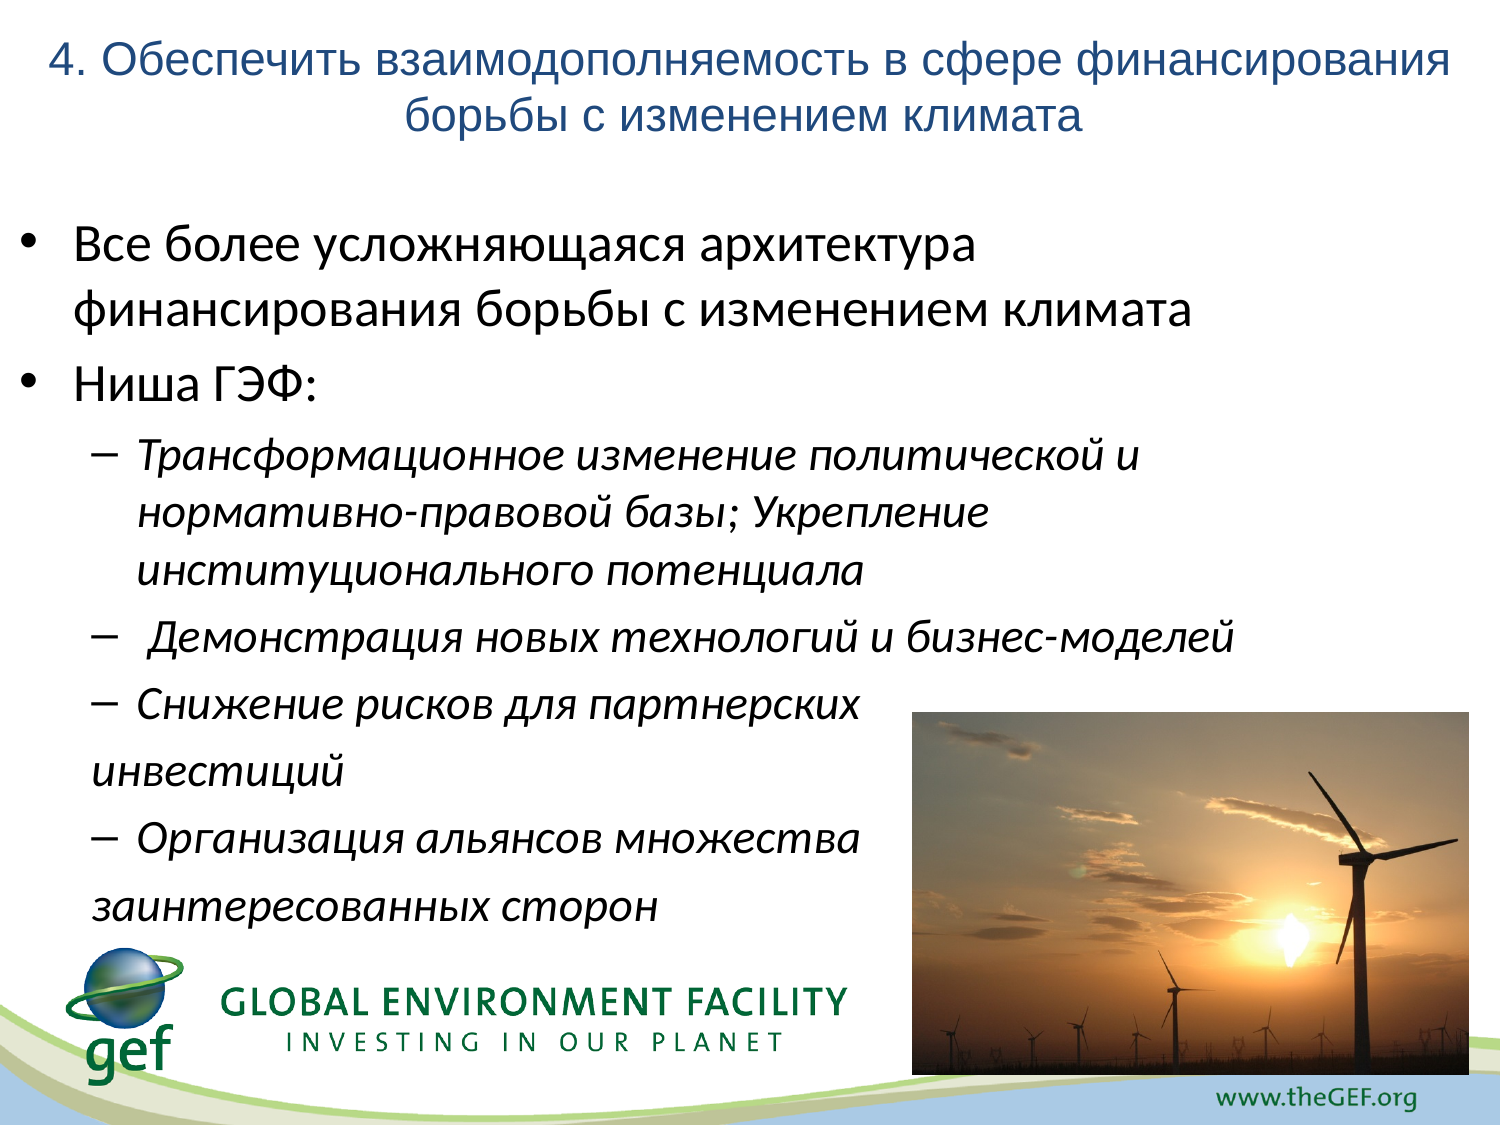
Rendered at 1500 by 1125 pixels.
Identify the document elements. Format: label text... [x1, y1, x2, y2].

list Все более усложняющаяся архитектура финансирования борьбы с изменением климата Ниша ГЭФ: Трансформационное изменение политической и нормативно-правовой базы; Укрепление институционального потенциала Демонстрация новых технологий и бизнес-моделей Снижение рисков для партнерских инвестиций Организация альянсов множества заинтересованных сторон [4, 199, 1355, 943]
picture [0, 712, 1500, 1125]
title 4. Обеспечить взаимодополняемость в сфере финансирования борьбы с изменением климата [12, 18, 1488, 207]
